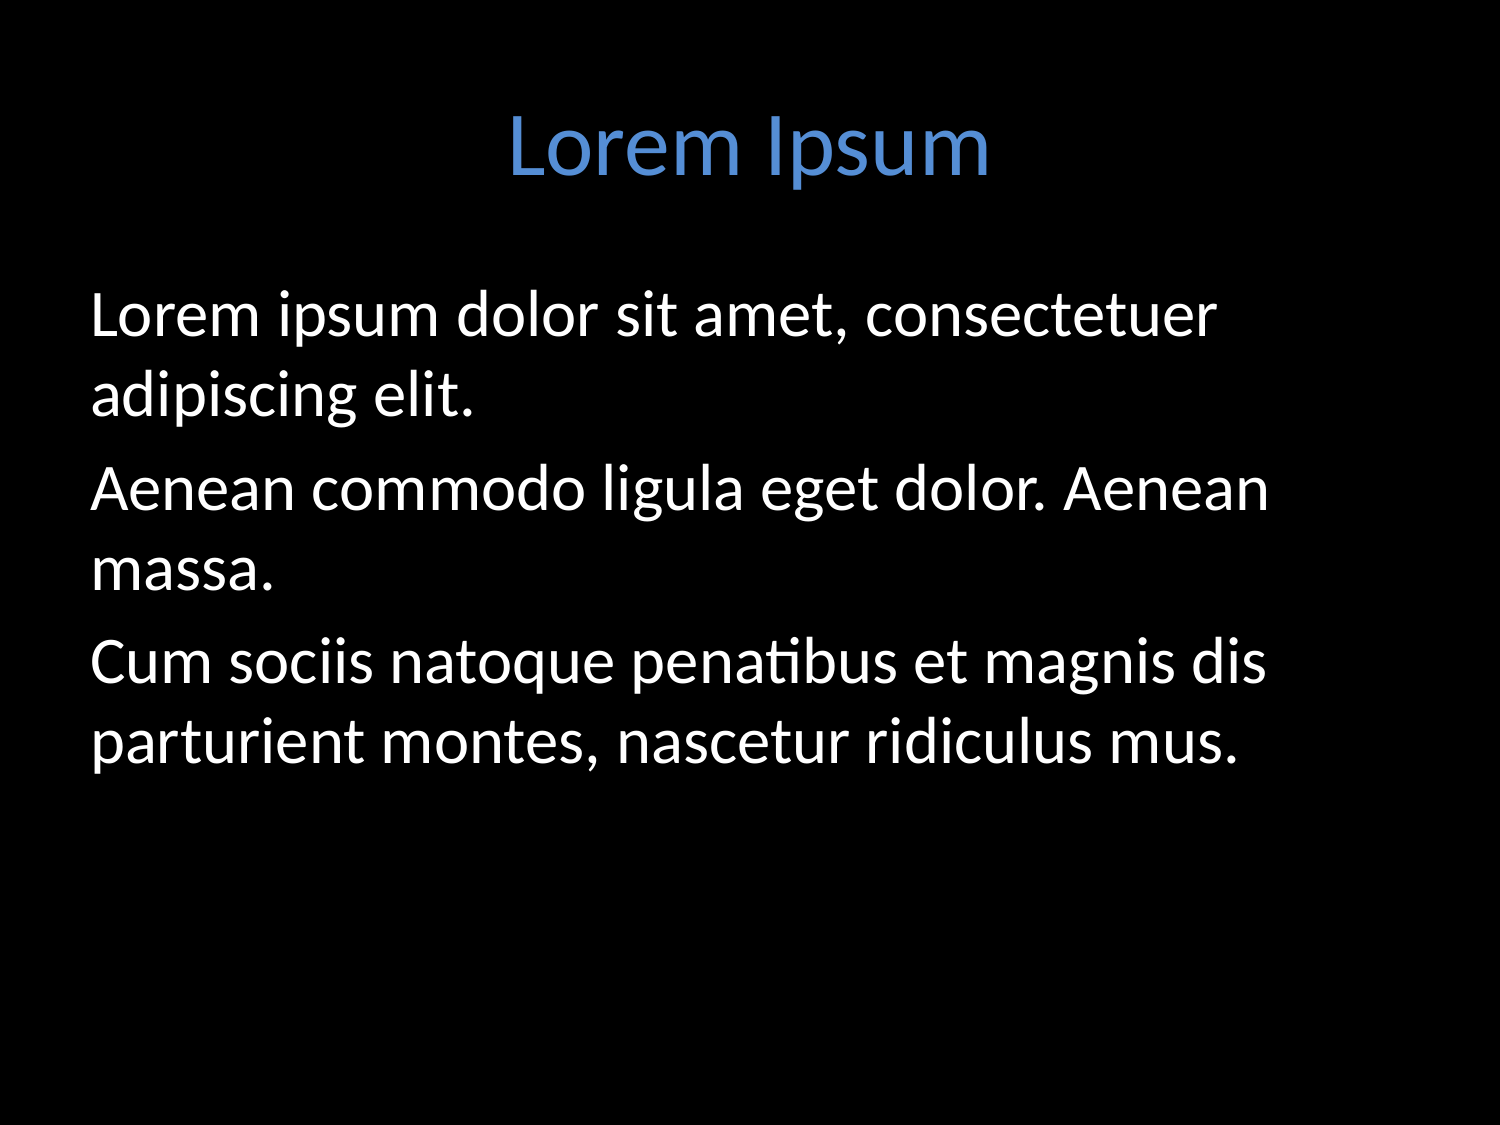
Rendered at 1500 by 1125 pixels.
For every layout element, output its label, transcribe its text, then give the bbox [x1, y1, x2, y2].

list Lorem ipsum dolor sit amet, consectetuer adipiscing elit. Aenean commodo ligula eget dolor. Aenean massa. Cum sociis natoque penatibus et magnis dis parturient montes, nascetur ridiculus mus. [75, 262, 1425, 1005]
title Lorem Ipsum [75, 45, 1425, 233]
